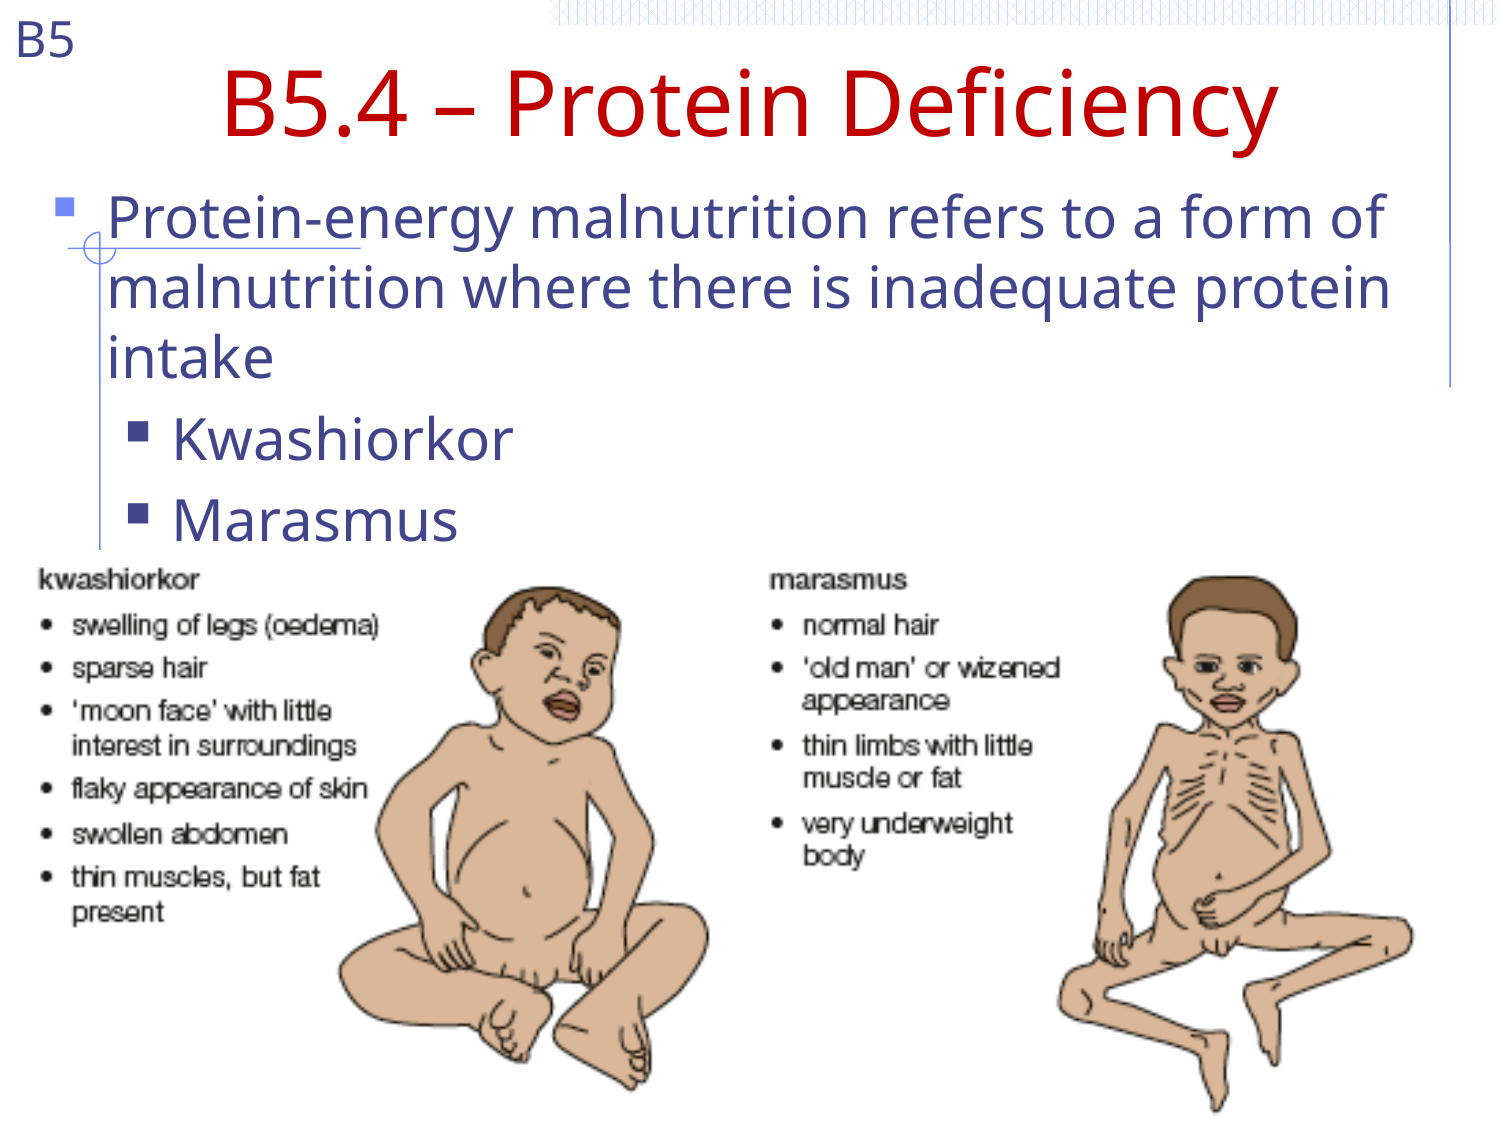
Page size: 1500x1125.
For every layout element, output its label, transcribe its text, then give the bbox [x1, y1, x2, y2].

title B5.4 – Protein Deficiency [37, 24, 1463, 163]
list Protein-energy malnutrition refers to a form of malnutrition where there is inadequate protein intake Kwashiorkor Marasmus [34, 172, 1448, 549]
picture [17, 550, 1471, 1125]
